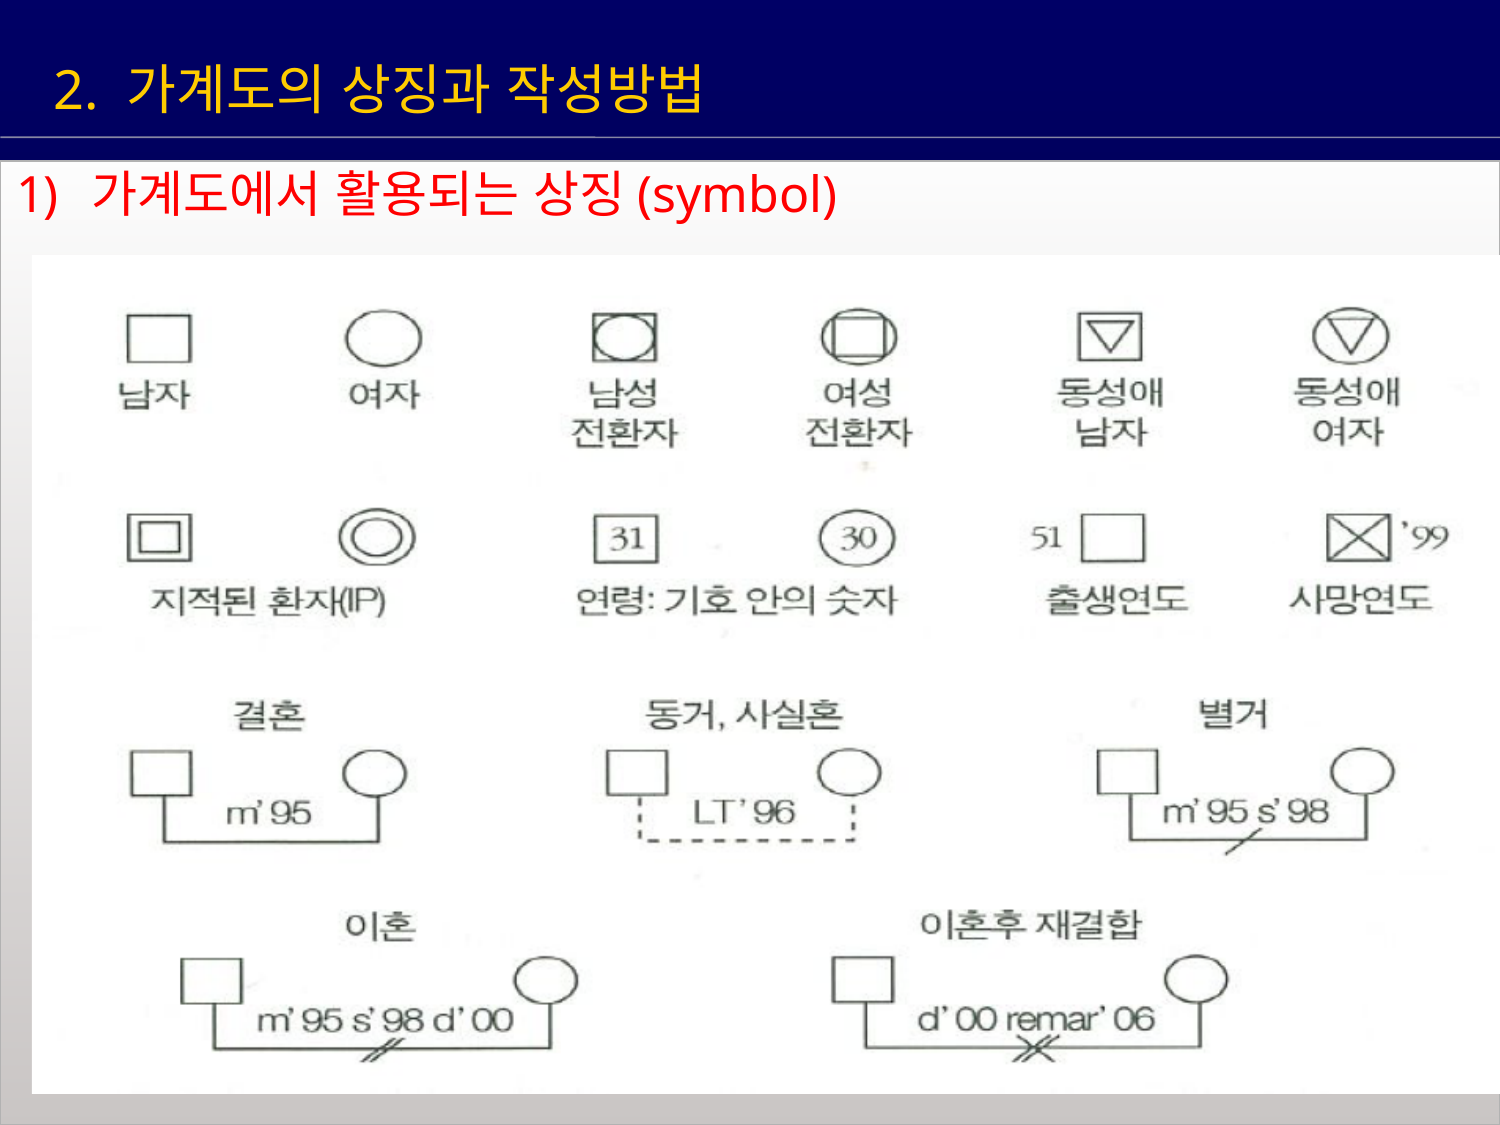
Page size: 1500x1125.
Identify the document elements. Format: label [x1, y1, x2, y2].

text_box [0, 0, 1500, 1125]
